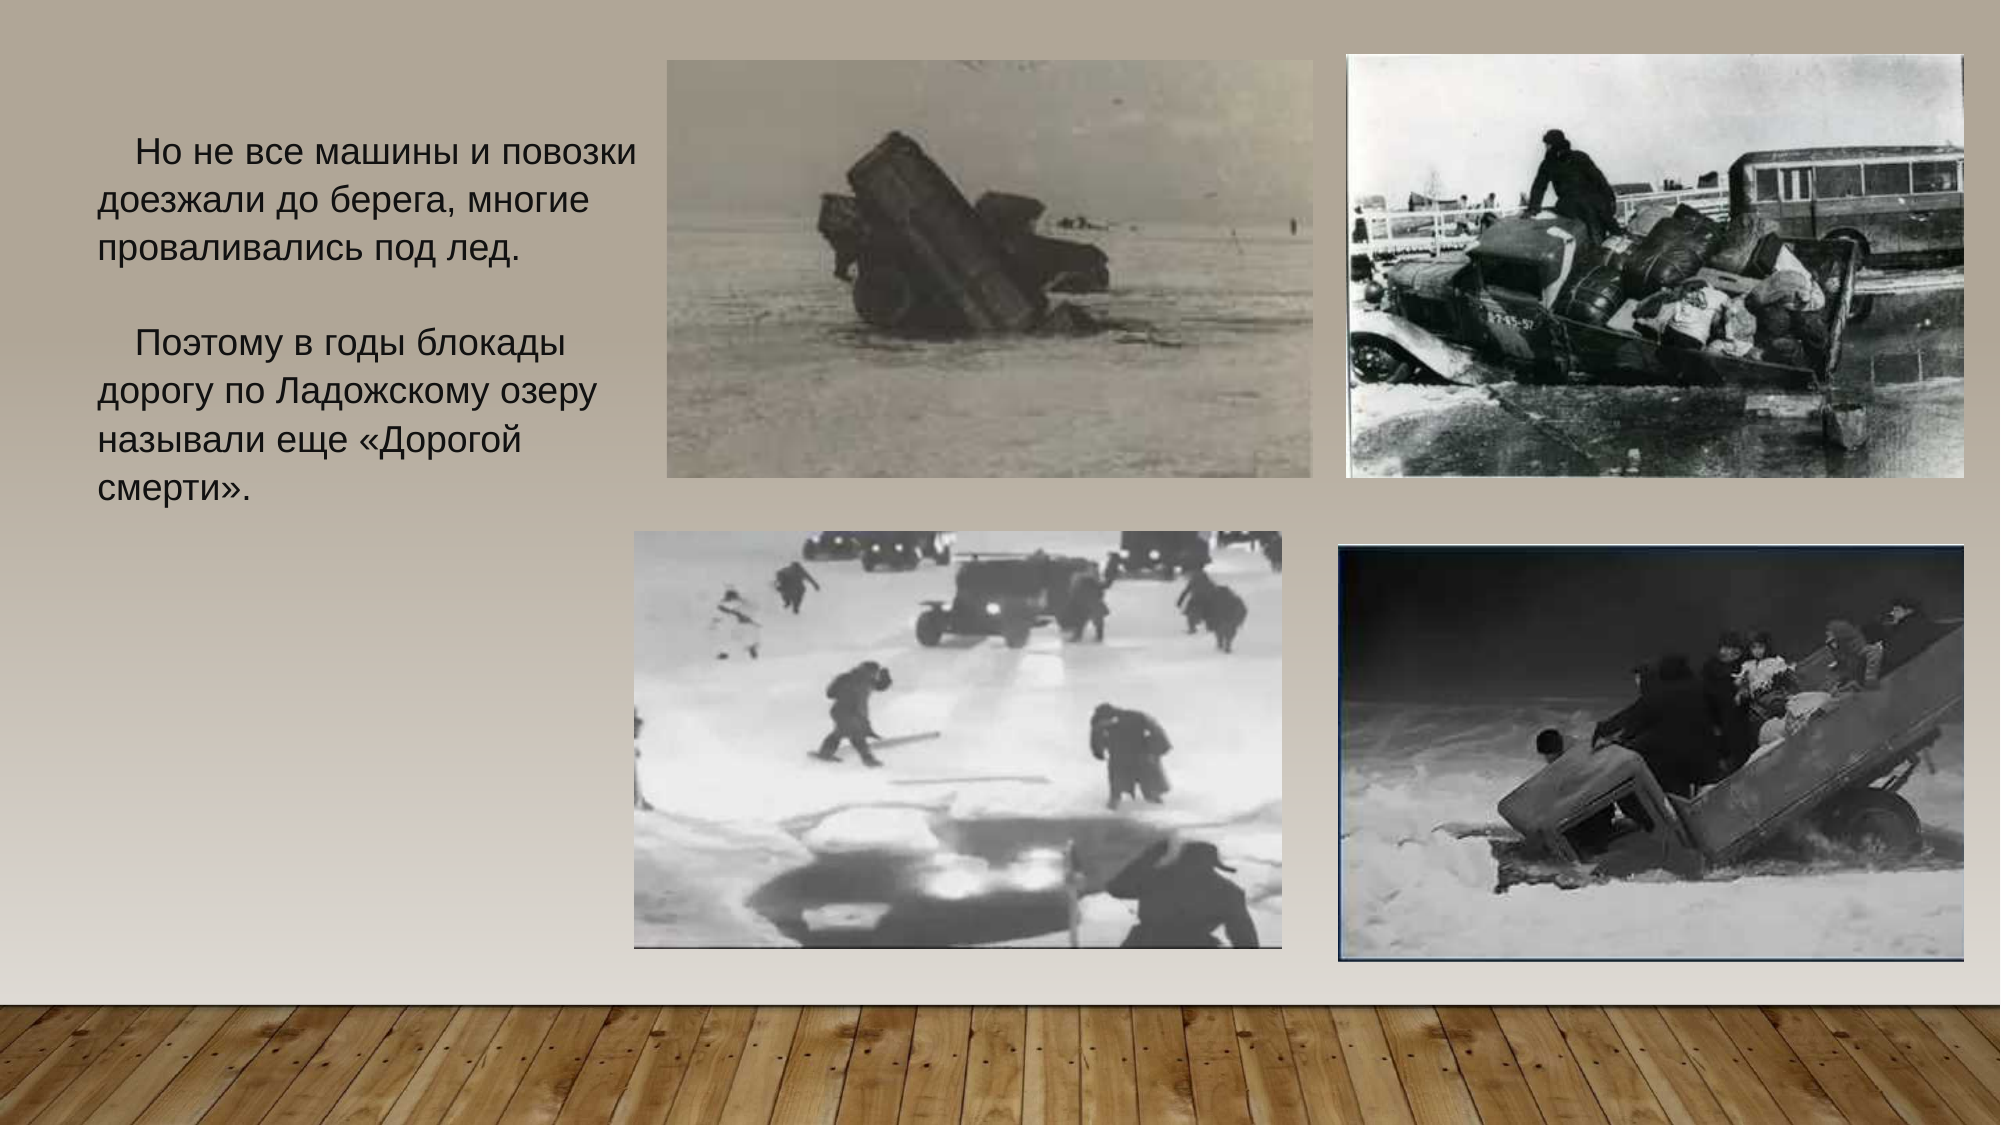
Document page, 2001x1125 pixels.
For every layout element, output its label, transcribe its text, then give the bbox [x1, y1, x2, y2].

picture [1337, 544, 1965, 962]
text_box Но не все машины и повозки доезжали до берега, многие проваливались под лед. Поэтому в годы блокады дорогу по Ладожскому озеру называли еще «Дорогой смерти». [82, 116, 654, 516]
picture [634, 531, 1283, 949]
picture [0, 1005, 2000, 1125]
picture [666, 60, 1314, 478]
picture [1346, 54, 1965, 478]
